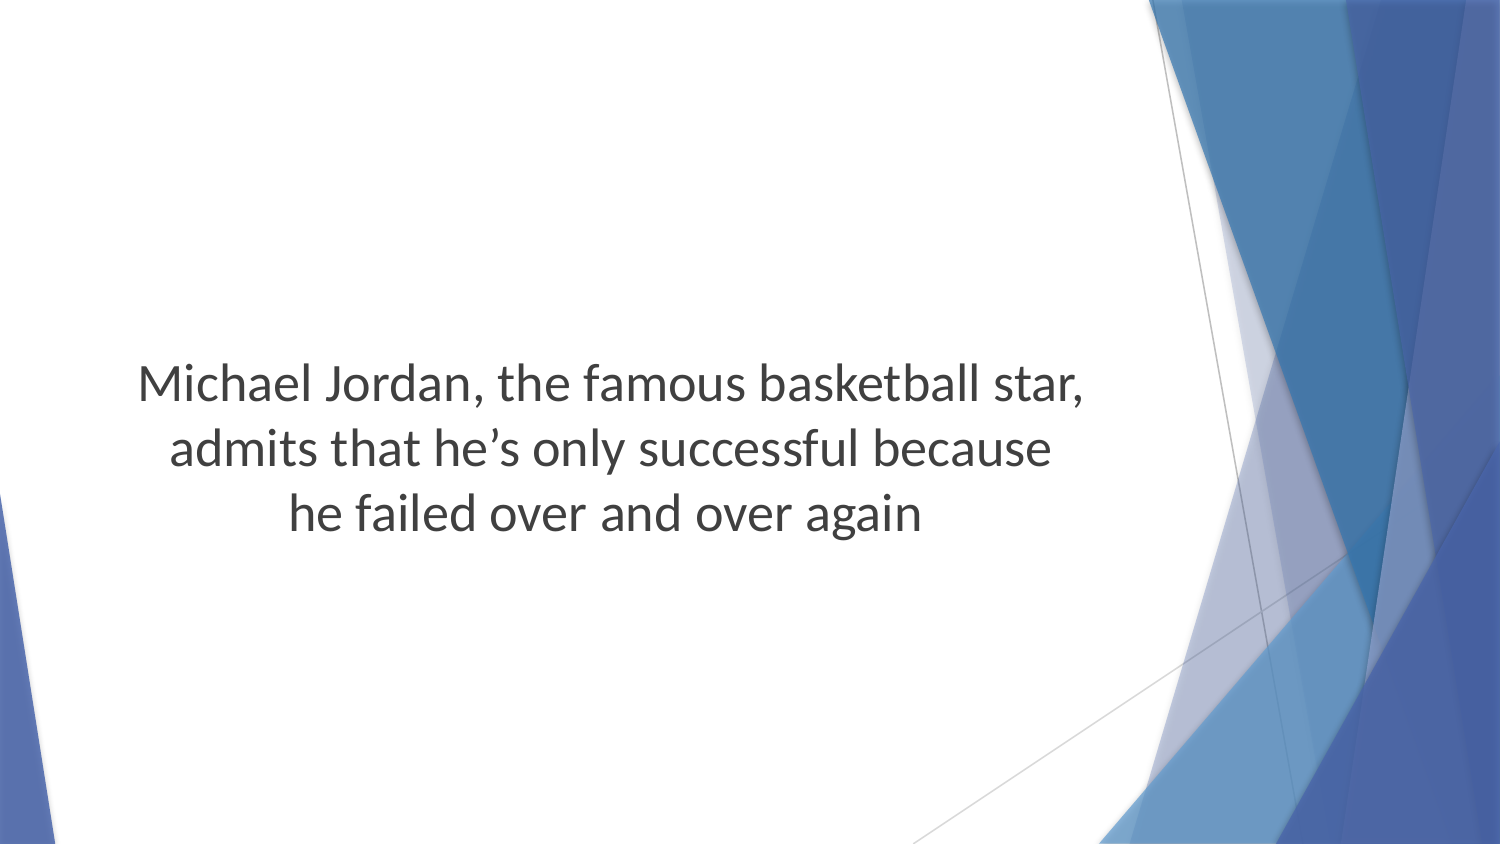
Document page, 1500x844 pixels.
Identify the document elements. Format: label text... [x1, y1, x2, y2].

list Michael Jordan, the famous basketball star, admits that he’s only successful because he failed over and over again [83, 339, 1141, 741]
